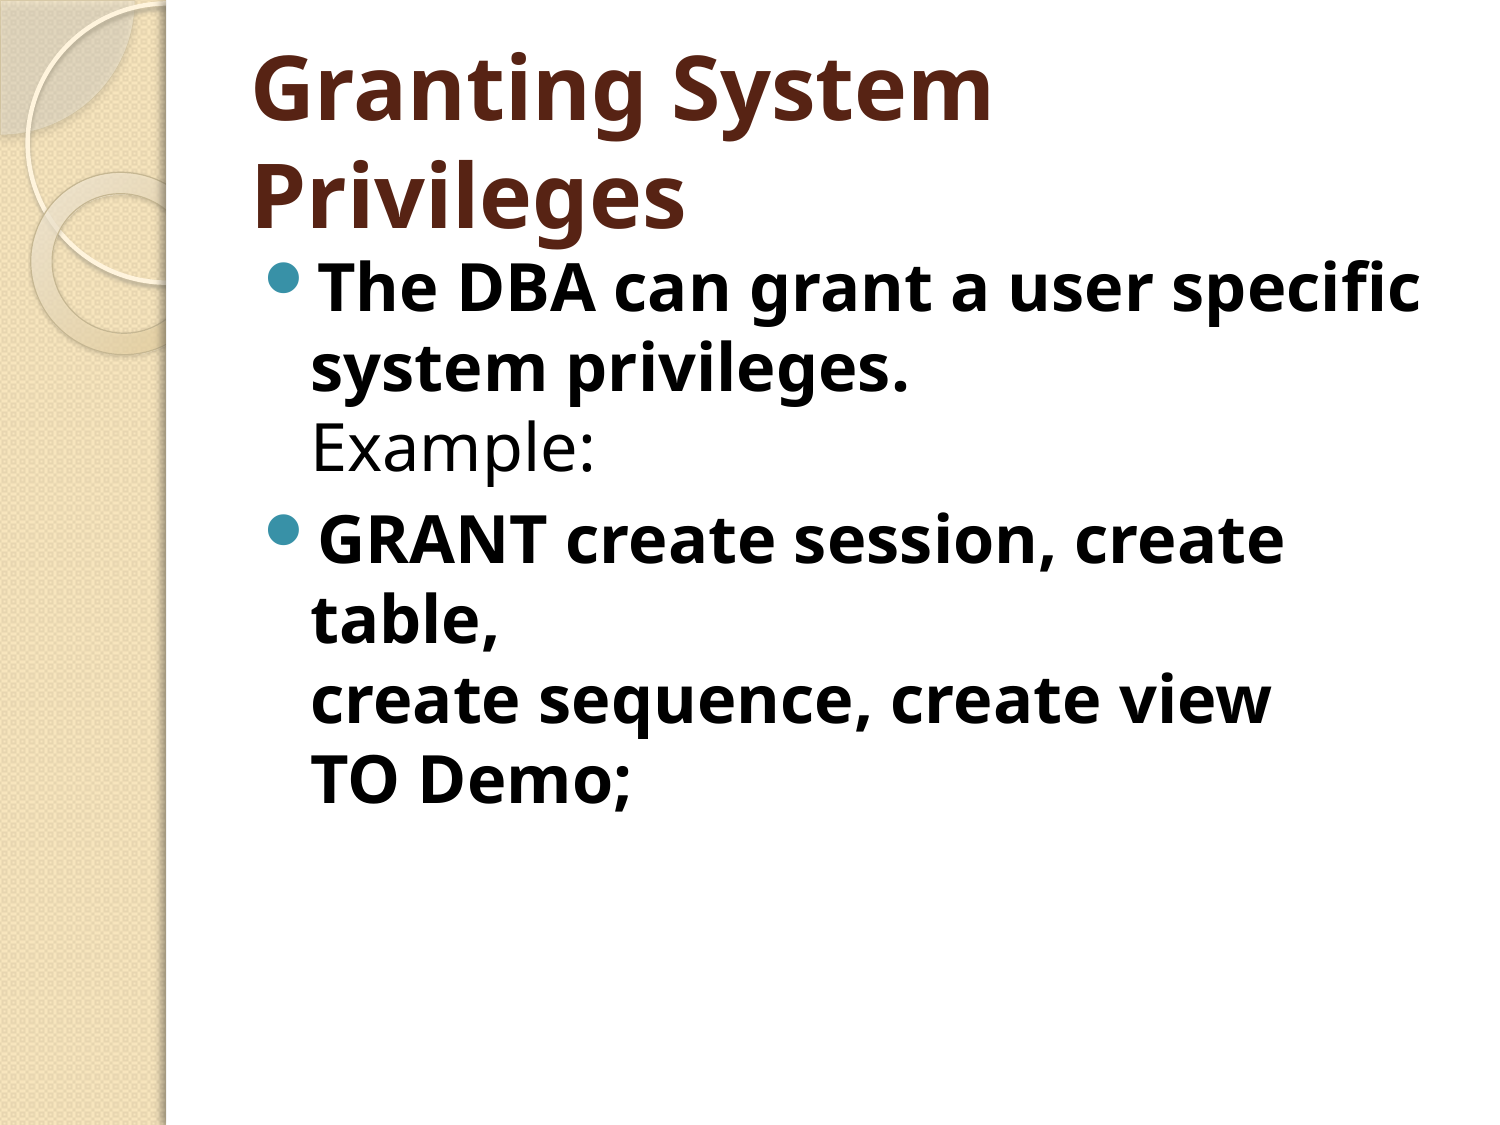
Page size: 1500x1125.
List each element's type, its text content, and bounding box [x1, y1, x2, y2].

title Granting System Privileges [235, 45, 1466, 233]
list The DBA can grant a user specific system privileges. Example: GRANT create session, create table, create sequence, create view TO Demo; [235, 237, 1466, 1025]
